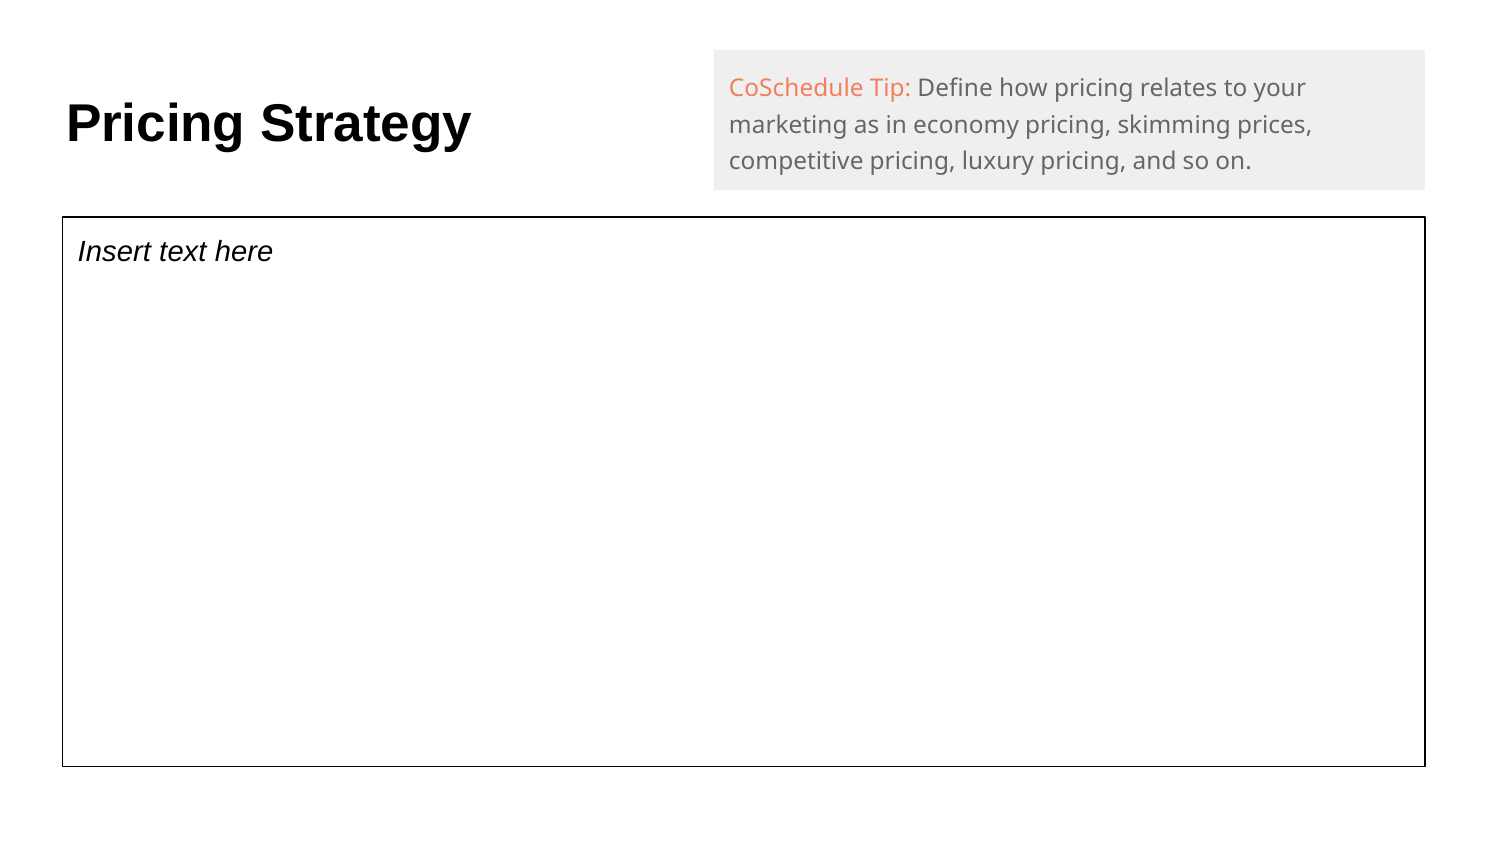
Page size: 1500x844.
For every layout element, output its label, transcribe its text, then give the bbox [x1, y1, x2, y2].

text_box Insert text here [62, 217, 1425, 767]
title Pricing Strategy [51, 72, 713, 167]
list CoSchedule Tip: Define how pricing relates to your marketing as in economy pricing, skimming prices, competitive pricing, luxury pricing, and so on. [713, 49, 1425, 191]
